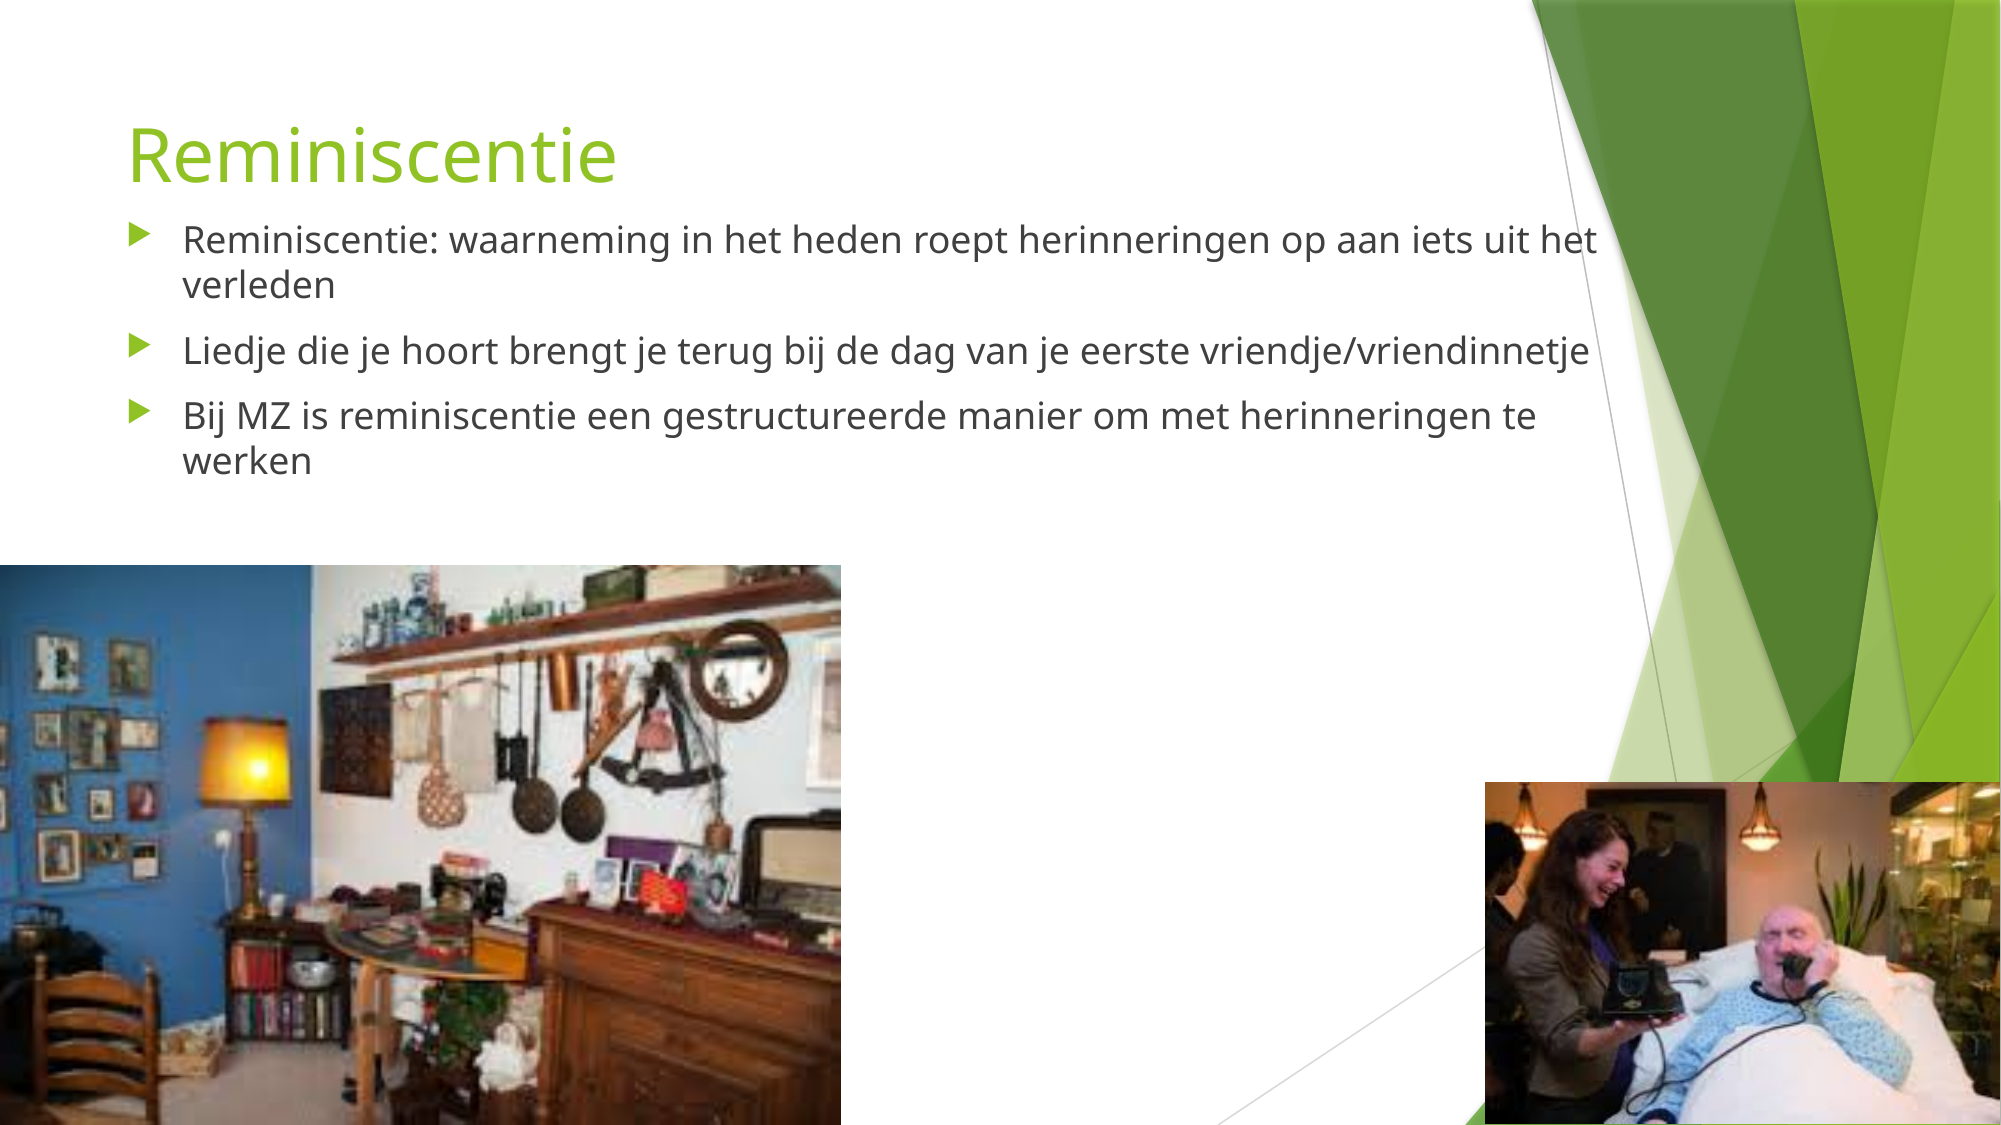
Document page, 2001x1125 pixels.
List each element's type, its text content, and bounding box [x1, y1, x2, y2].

picture [0, 565, 841, 1125]
list Reminiscentie: waarneming in het heden roept herinneringen op aan iets uit het verleden Liedje die je hoort brengt je terug bij de dag van je eerste vriendje/vriendinnetje Bij MZ is reminiscentie een gestructureerde manier om met herinneringen te werken [111, 208, 1646, 845]
title Reminiscentie [111, 99, 1522, 208]
picture [1484, 782, 2000, 1125]
